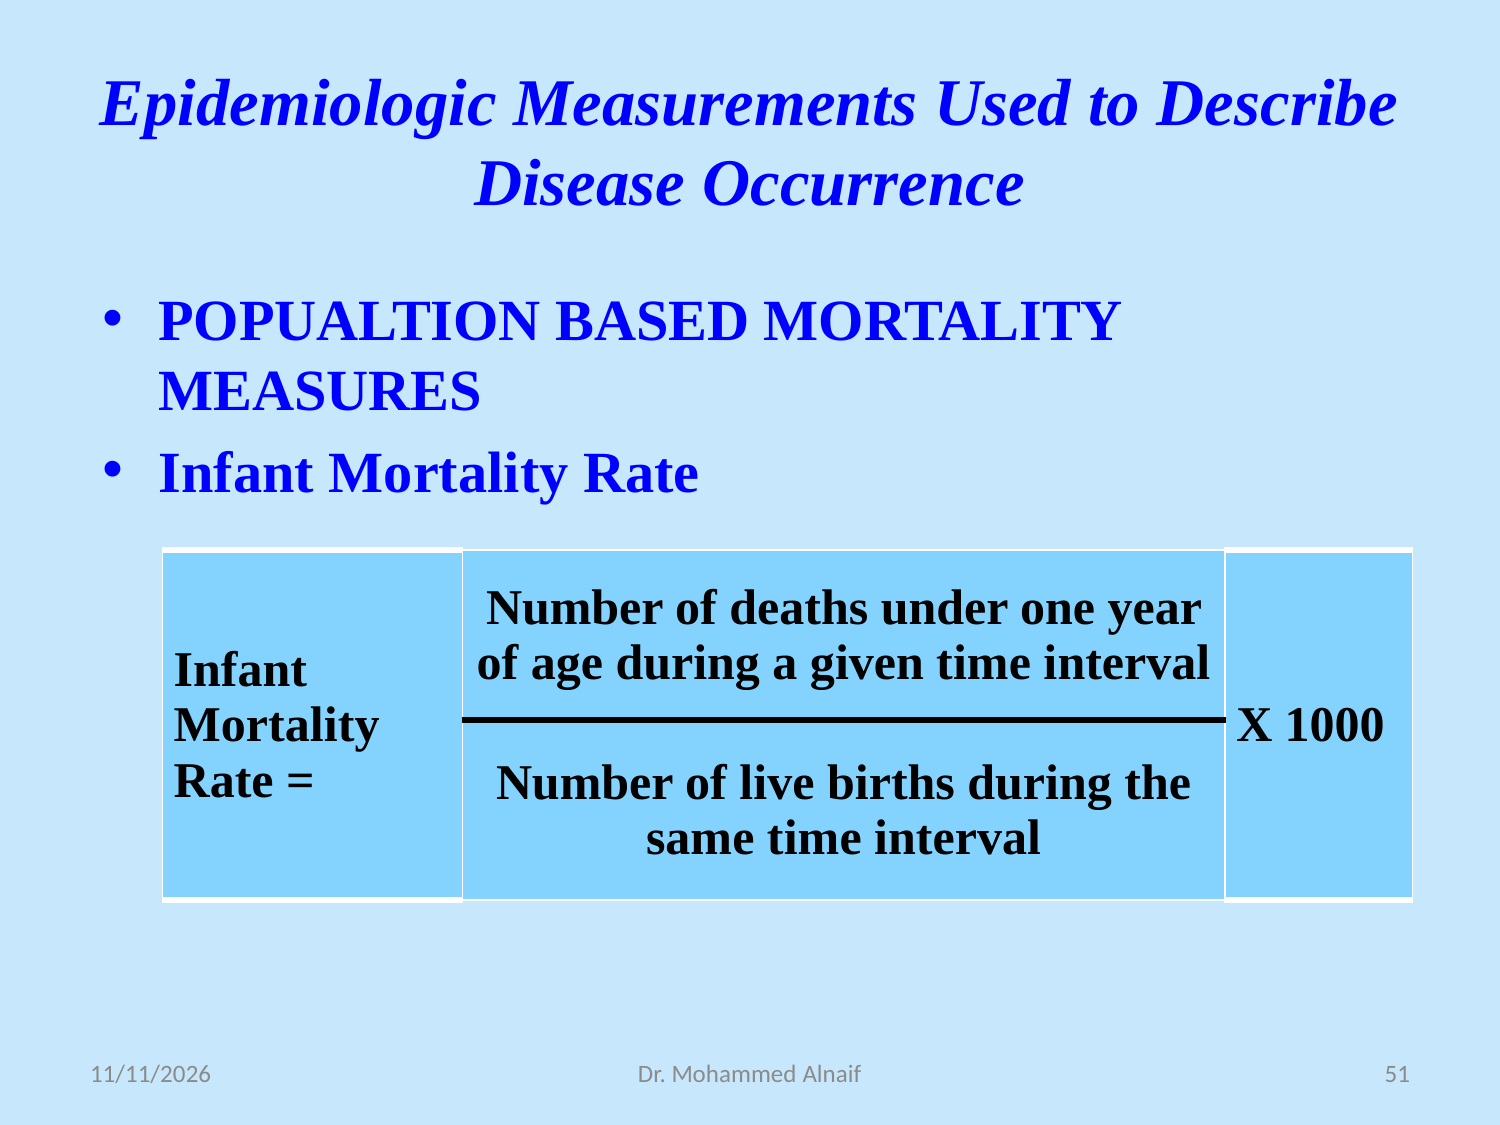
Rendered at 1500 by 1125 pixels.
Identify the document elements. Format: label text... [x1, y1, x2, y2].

table_cell Number of live births during the same time interval [463, 723, 1224, 899]
table_header X 1000 [1226, 553, 1412, 897]
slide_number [75, 1042, 425, 1103]
table_header Infant Mortality Rate = [163, 553, 462, 897]
text_box POPUALTION BASED MORTALITY MEASURES Infant Mortality Rate [87, 274, 1450, 1025]
table_header Number of deaths under one year of age during a given time interval [463, 551, 1224, 717]
footer Dr. Mohammed Alnaif [512, 1042, 988, 1103]
title Epidemiologic Measurements Used to Describe Disease Occurrence [75, 45, 1425, 233]
slide_number 51 [1074, 1042, 1425, 1103]
